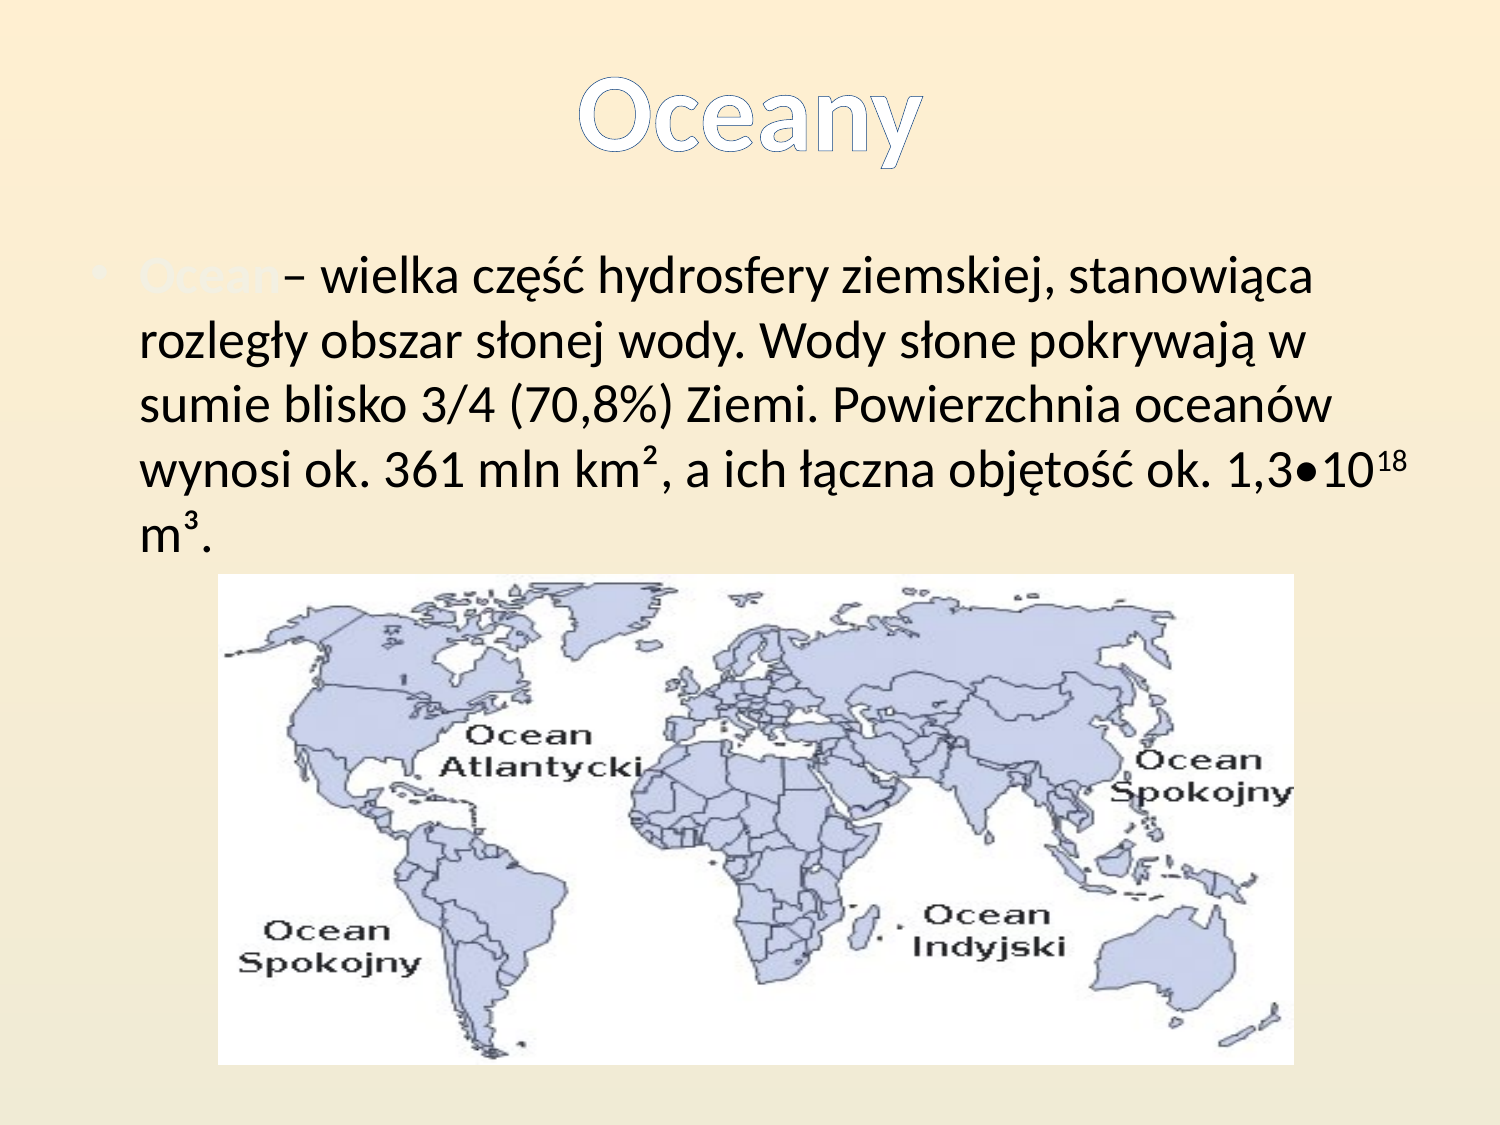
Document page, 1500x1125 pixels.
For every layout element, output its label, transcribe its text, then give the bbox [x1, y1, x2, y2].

list Ocean– wielka część hydrosfery ziemskiej, stanowiąca rozległy obszar słonej wody. Wody słone pokrywają w sumie blisko 3/4 (70,8%) Ziemi. Powierzchnia oceanów wynosi ok. 361 mln km², a ich łączna objętość ok. 1,3•1018 m³. [75, 231, 1425, 575]
text_box Oceany [431, 30, 1069, 181]
picture [218, 574, 1294, 1065]
